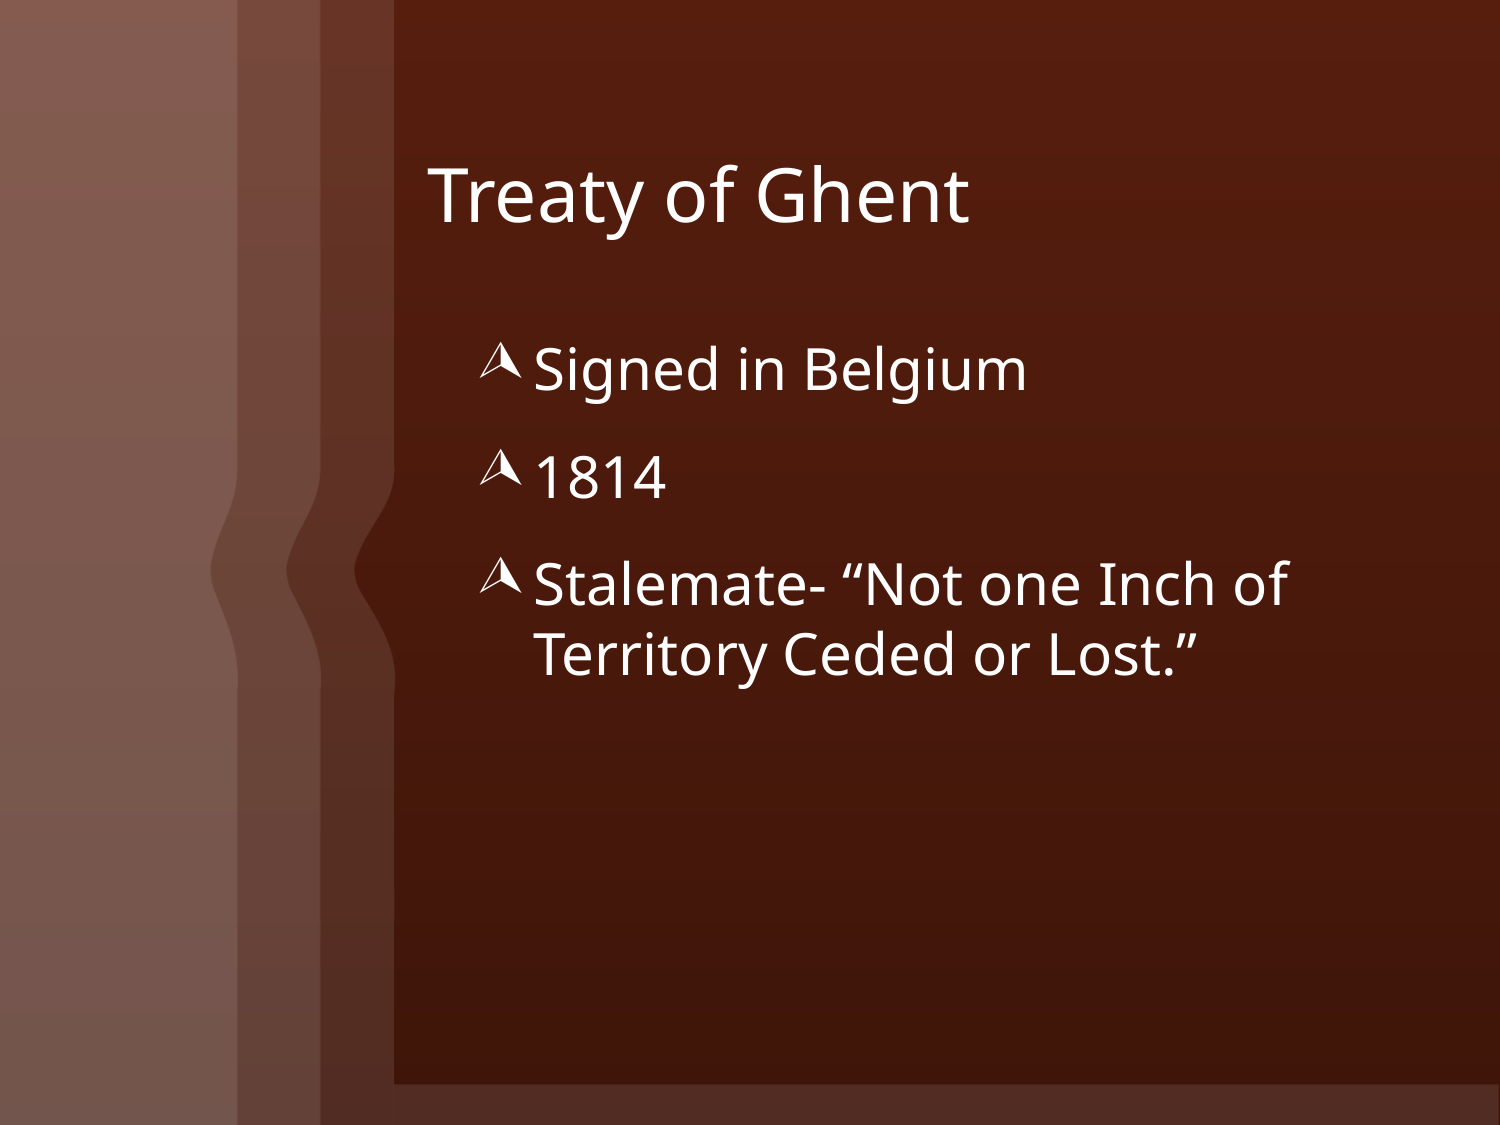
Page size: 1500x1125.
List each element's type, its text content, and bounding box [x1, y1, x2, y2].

list Signed in Belgium 1814 Stalemate- “Not one Inch of Territory Ceded or Lost.” [462, 324, 1425, 1000]
title Treaty of Ghent [412, 57, 1425, 246]
picture [0, 0, 1500, 1125]
